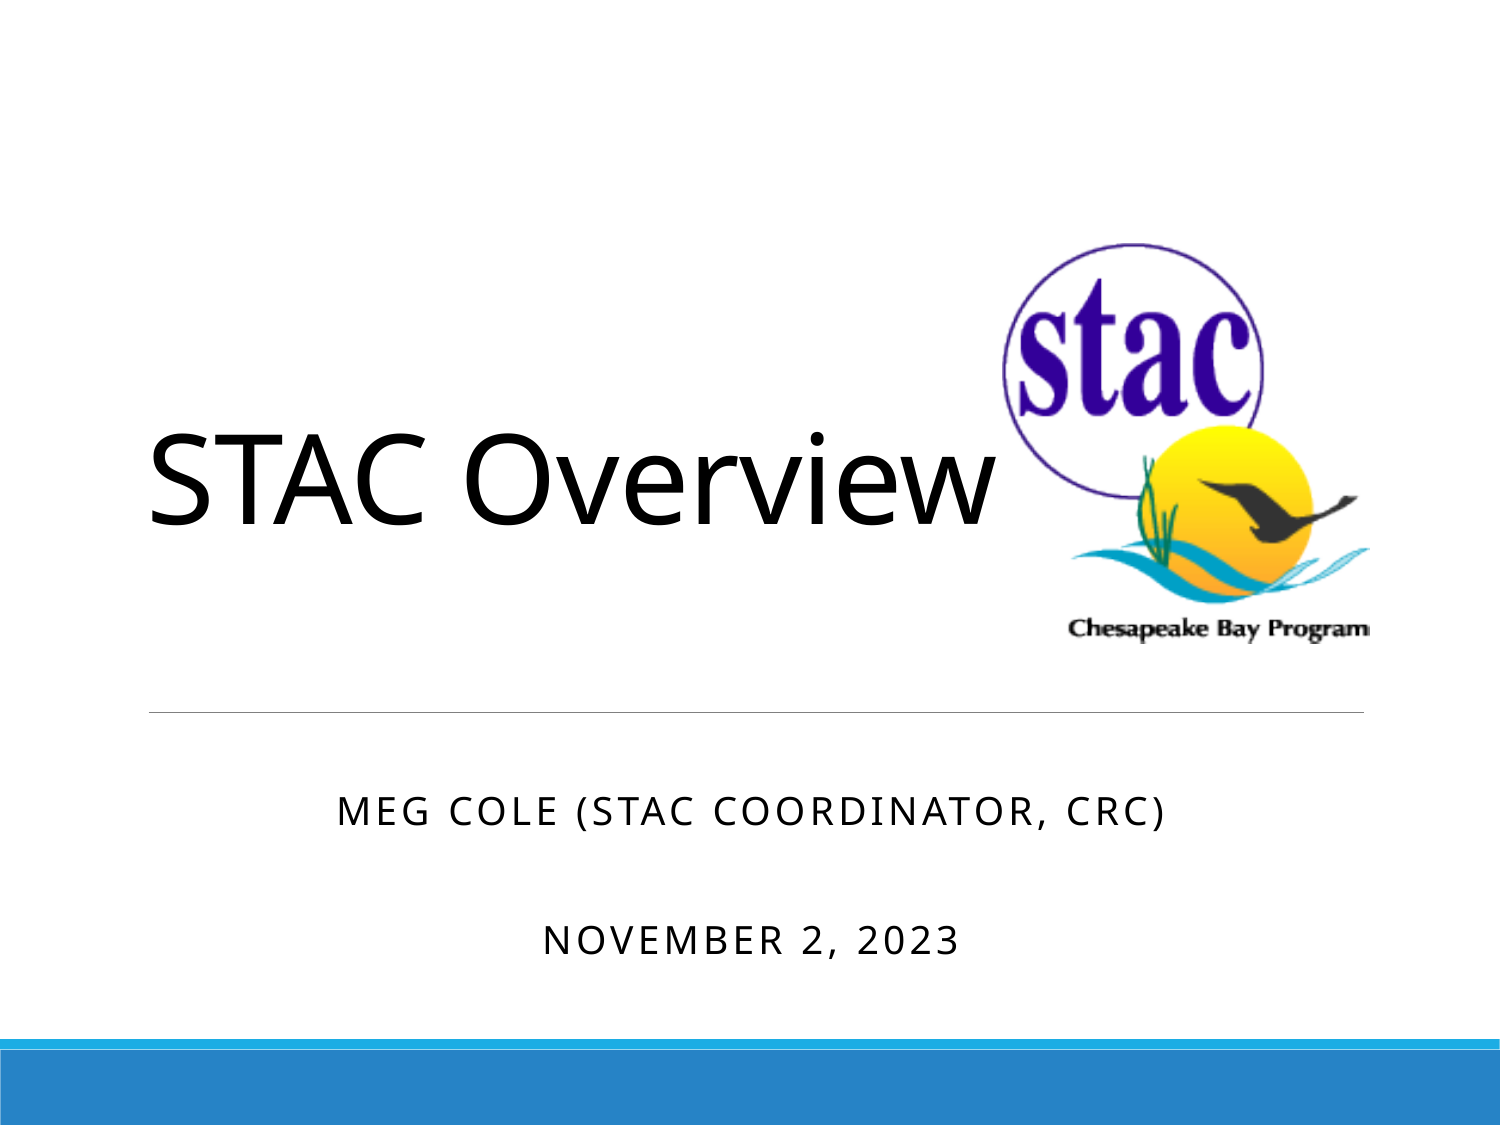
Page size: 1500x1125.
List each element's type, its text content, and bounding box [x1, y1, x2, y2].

picture [1002, 242, 1370, 644]
subtitle Meg Cole (STAC Coordinator, crc) November 2, 2023 [131, 784, 1370, 972]
title STAC Overview [131, 209, 1475, 558]
